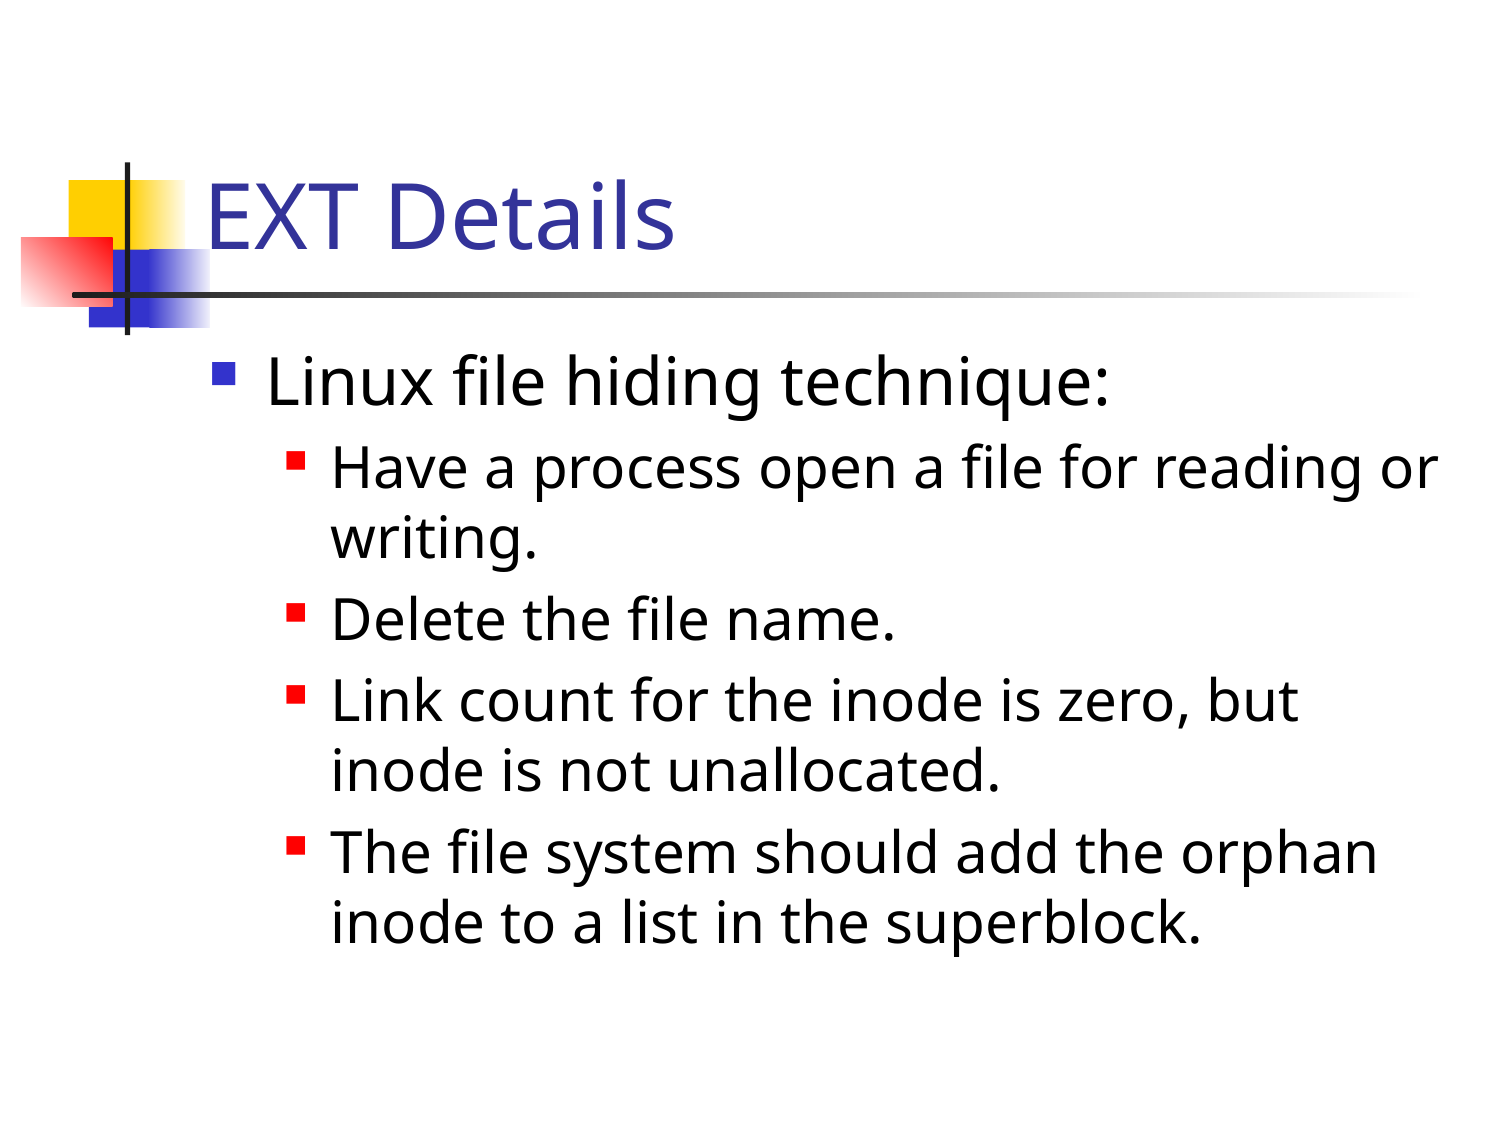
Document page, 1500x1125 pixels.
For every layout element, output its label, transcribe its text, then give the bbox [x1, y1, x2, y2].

title EXT Details [188, 34, 1468, 276]
list Linux file hiding technique: Have a process open a file for reading or writing. Delete the file name. Link count for the inode is zero, but inode is not unallocated. The file system should add the orphan inode to a list in the superblock. [193, 330, 1470, 1007]
